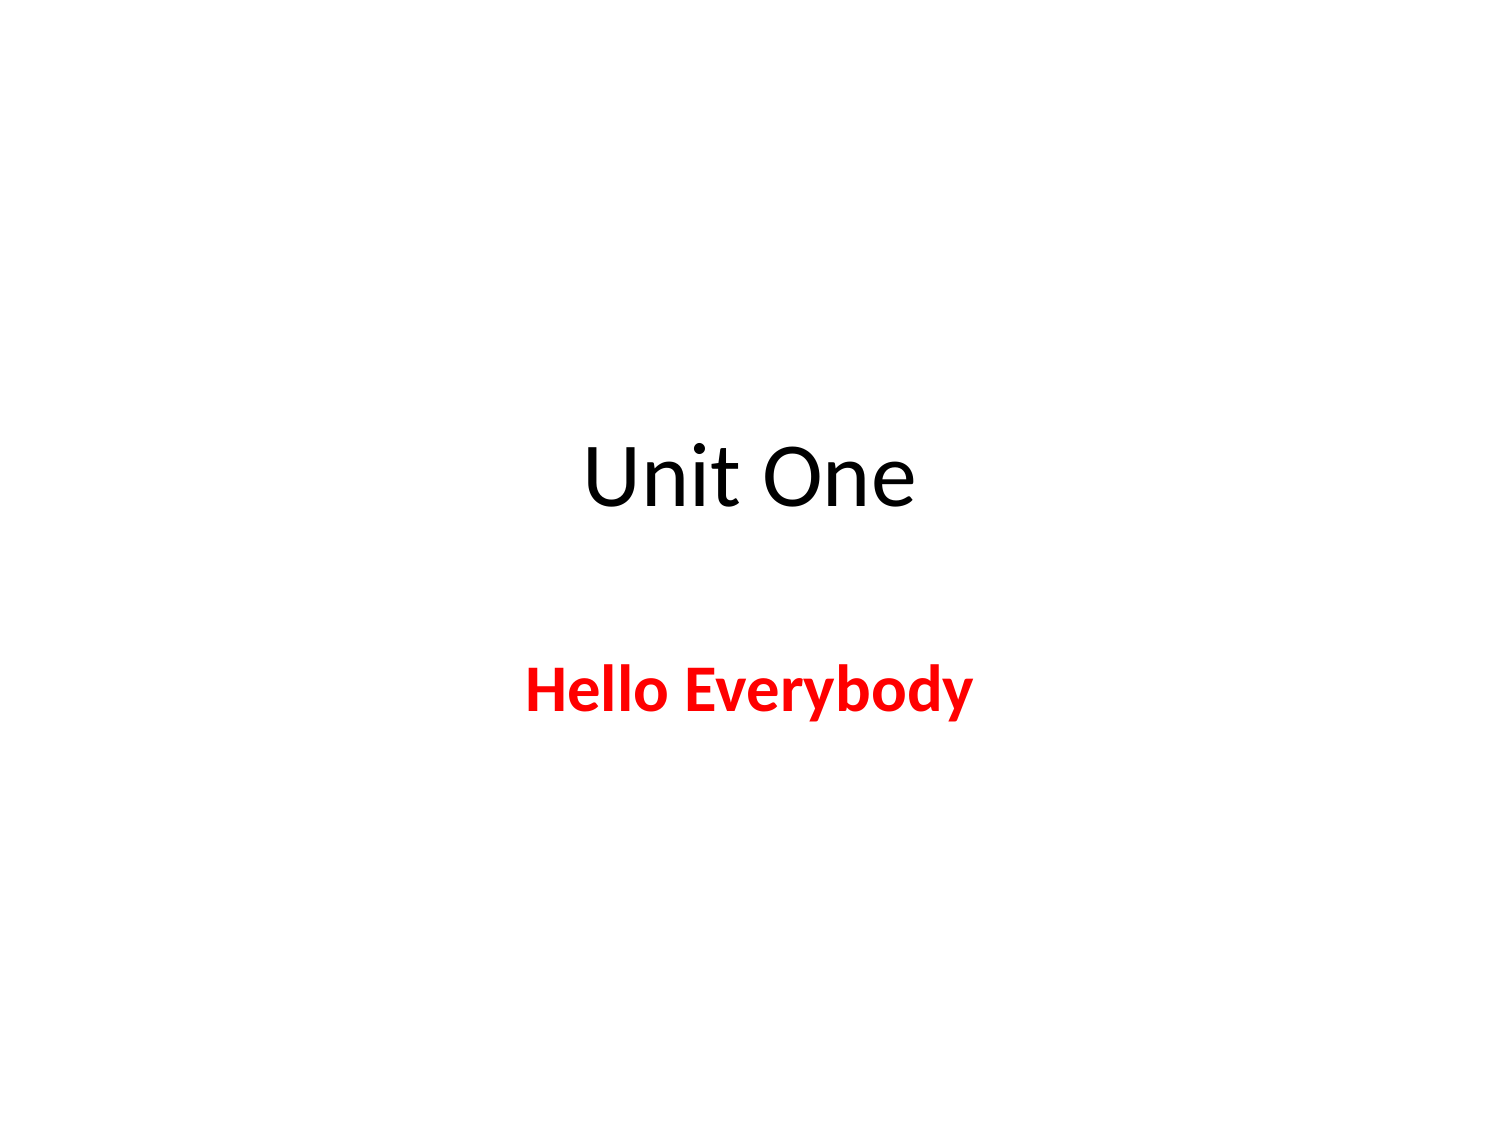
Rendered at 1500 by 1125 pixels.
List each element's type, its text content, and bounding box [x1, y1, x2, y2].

title Unit One [112, 349, 1388, 591]
subtitle Hello Everybody [225, 637, 1275, 925]
